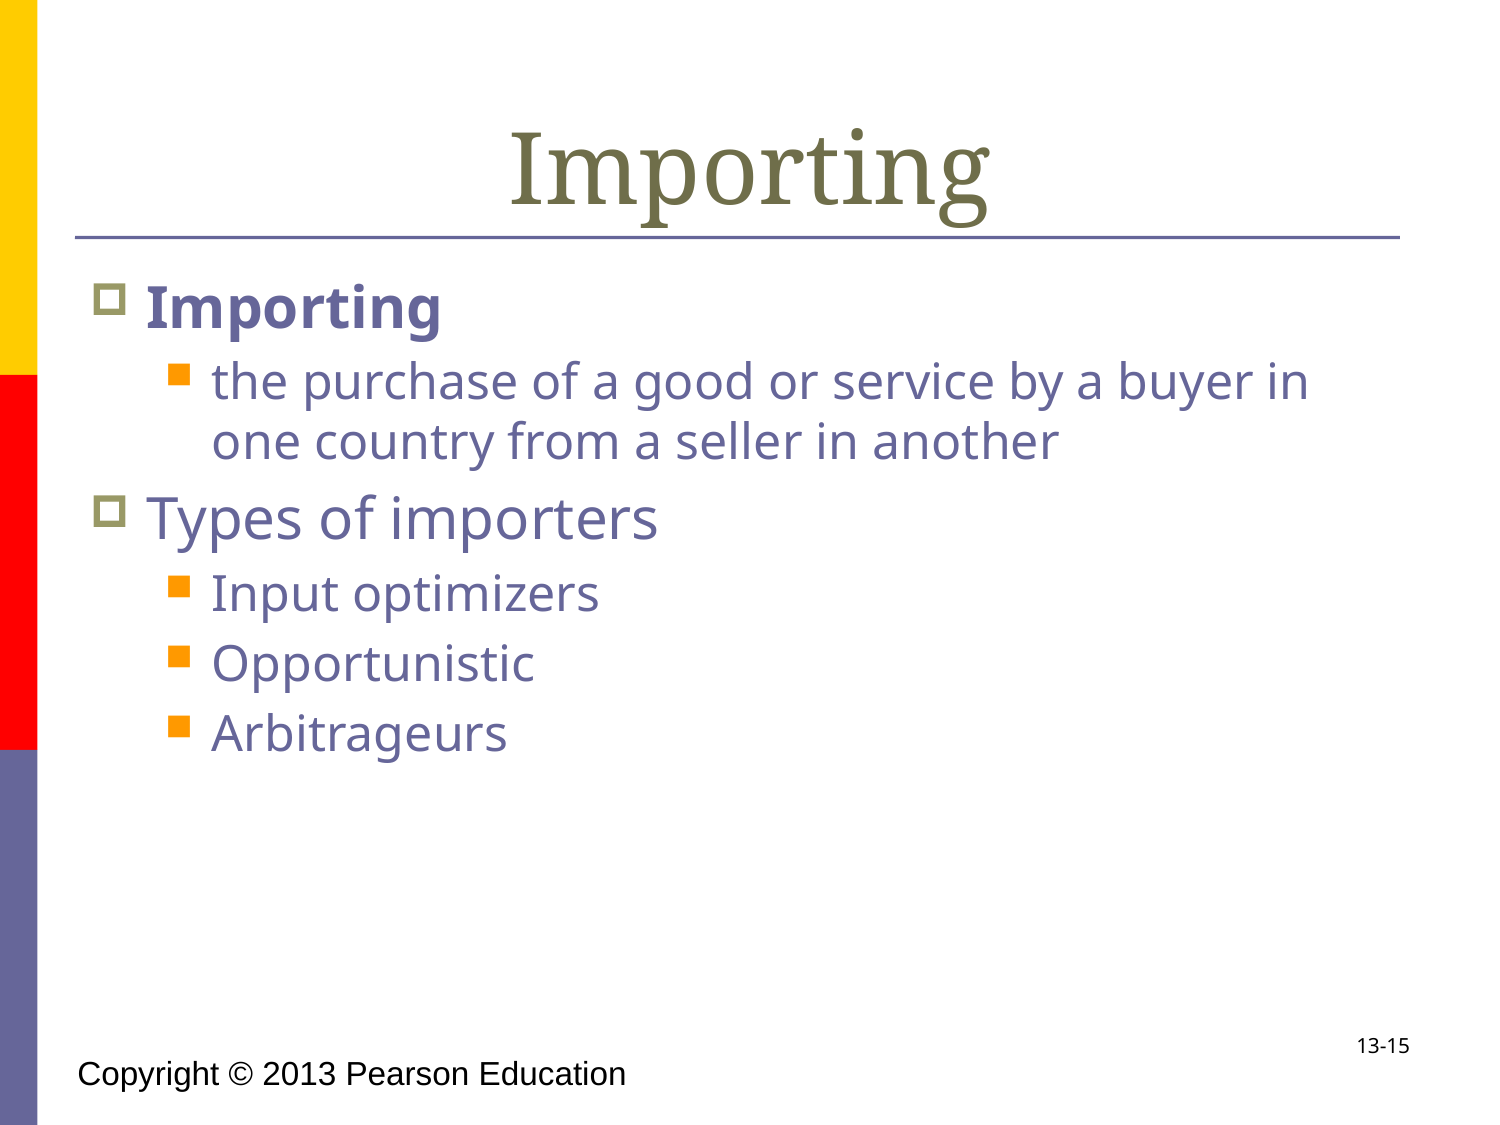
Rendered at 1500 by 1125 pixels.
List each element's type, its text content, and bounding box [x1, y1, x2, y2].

slide_number 13-15 [1074, 1025, 1425, 1100]
list Importing the purchase of a good or service by a buyer in one country from a seller in another Types of importers Input optimizers Opportunistic Arbitrageurs [75, 262, 1425, 1006]
title Importing [75, 45, 1425, 233]
